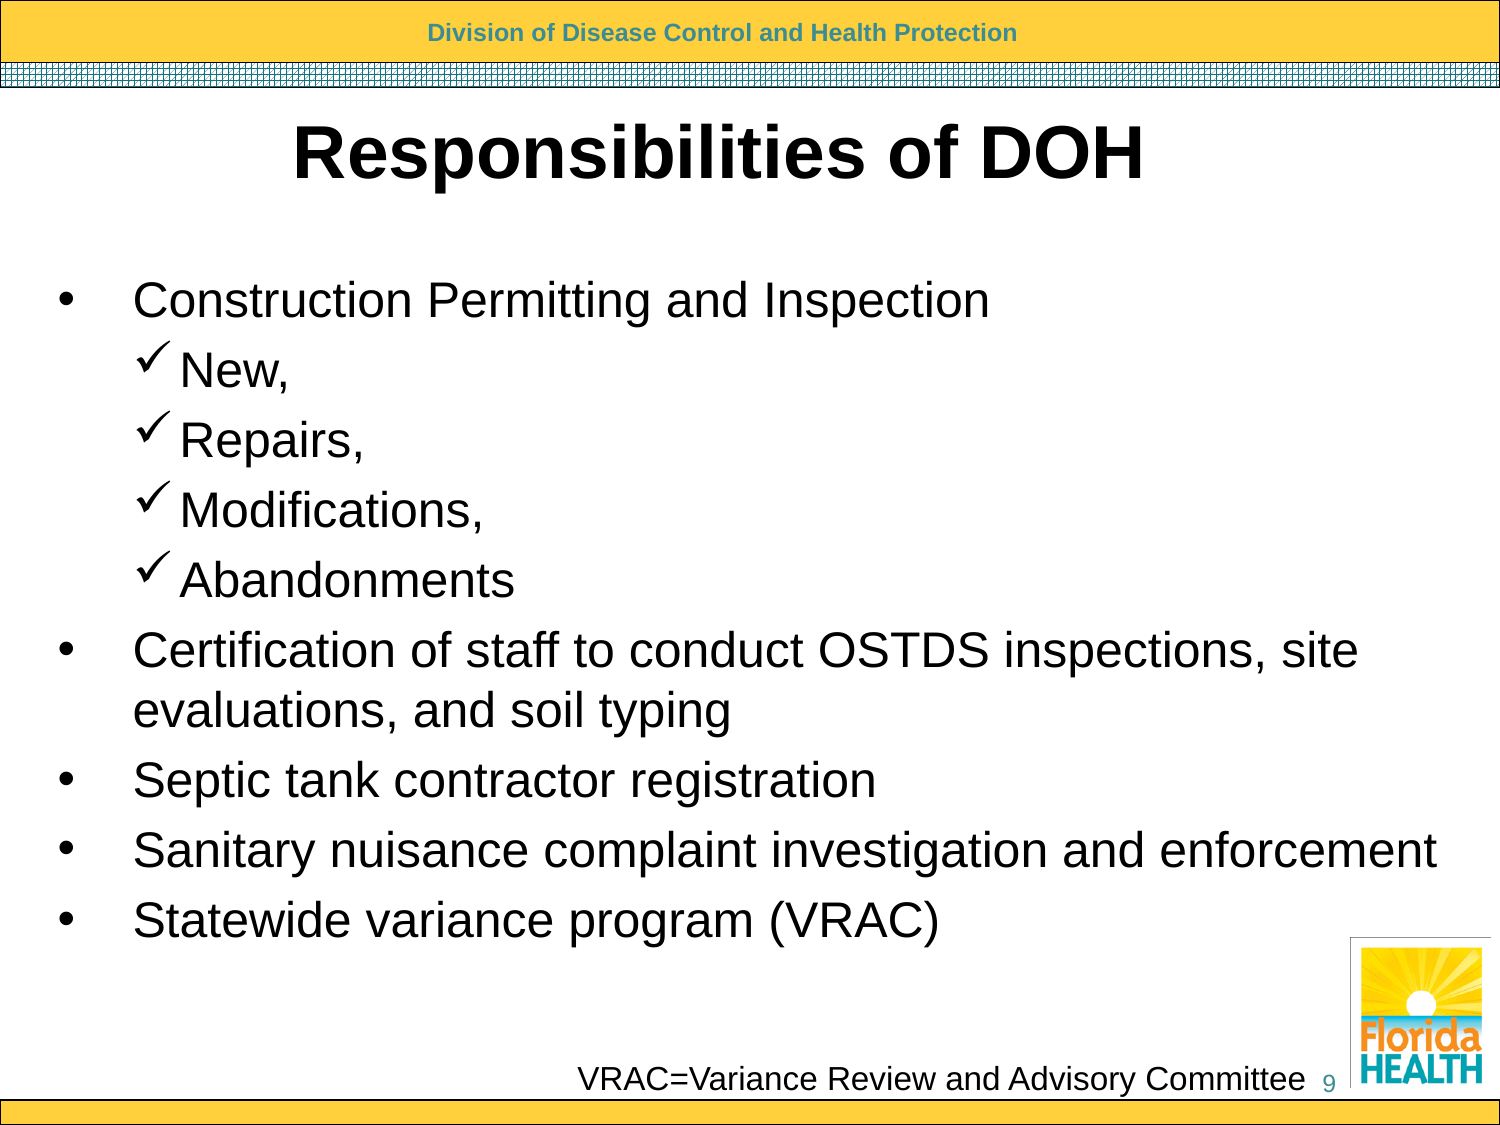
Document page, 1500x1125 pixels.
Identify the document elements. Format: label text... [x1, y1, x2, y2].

title Responsibilities of DOH [50, 60, 1390, 238]
list Construction Permitting and Inspection New, Repairs, Modifications, Abandonments Certification of staff to conduct OSTDS inspections, site evaluations, and soil typing Septic tank contractor registration Sanitary nuisance complaint investigation and enforcement Statewide variance program (VRAC) [42, 260, 1458, 963]
picture [1350, 937, 1491, 1049]
text_box VRAC=Variance Review and Advisory Committee [562, 1049, 1500, 1105]
